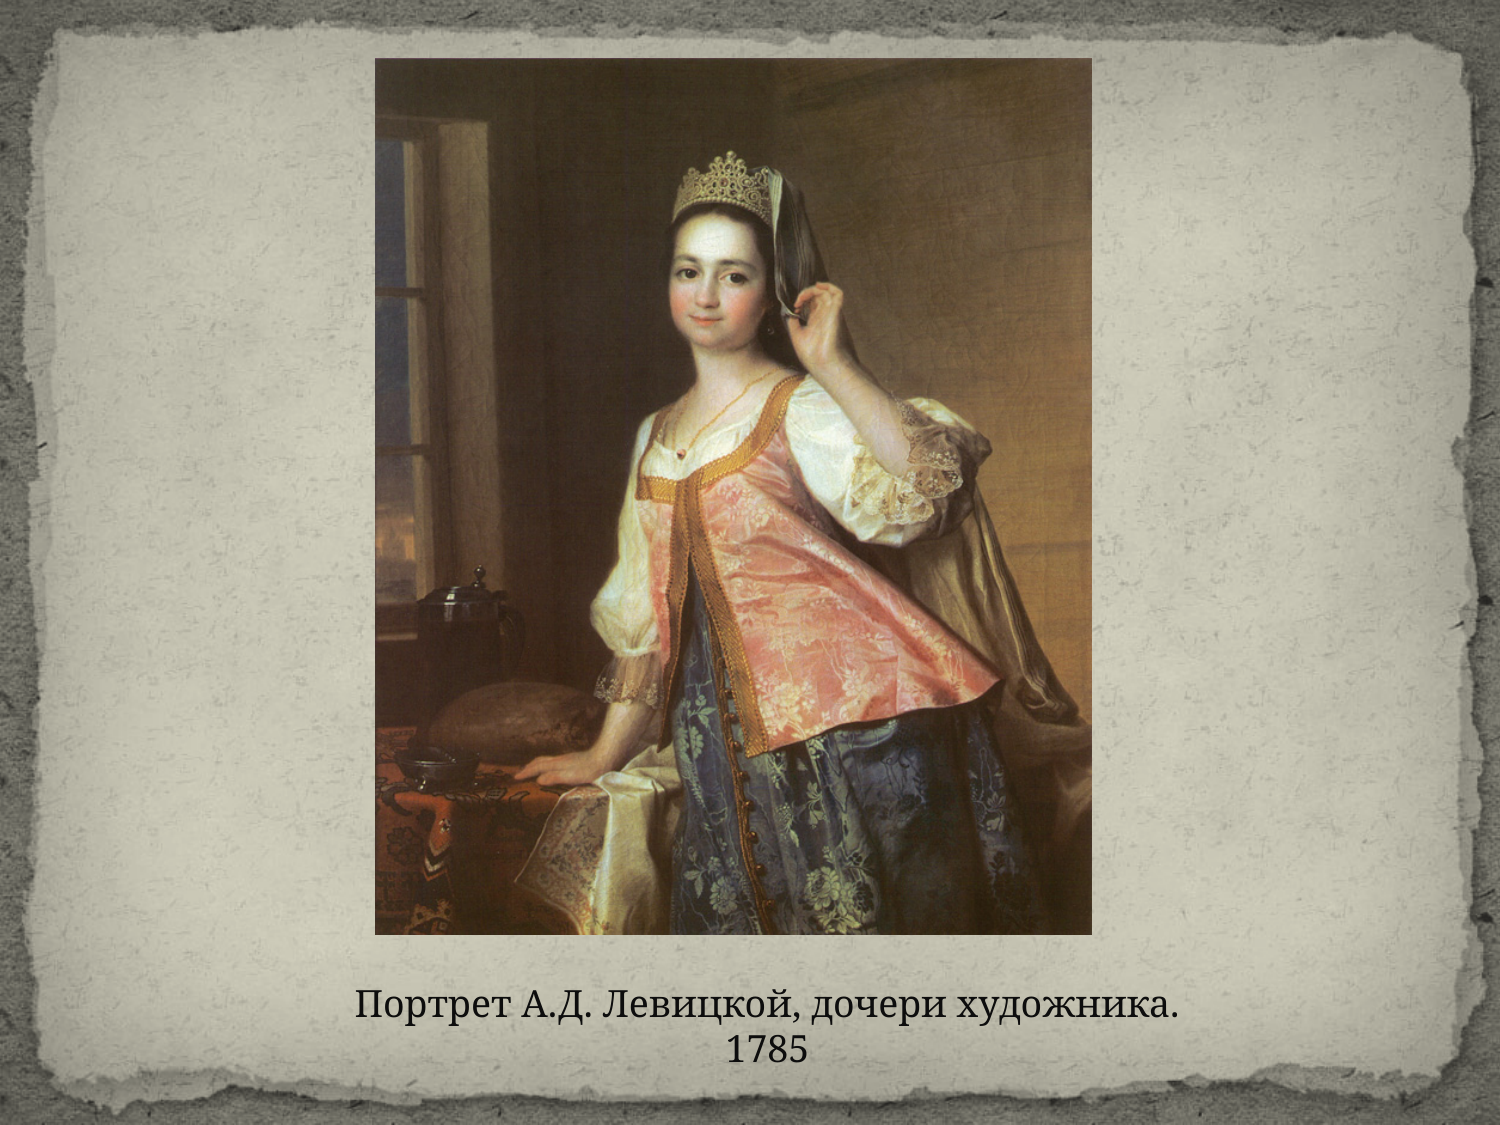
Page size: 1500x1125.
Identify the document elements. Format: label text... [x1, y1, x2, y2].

picture [375, 58, 1092, 935]
text_box Портрет А.Д. Левицкой, дочери художника. 1785 [304, 972, 1231, 1078]
